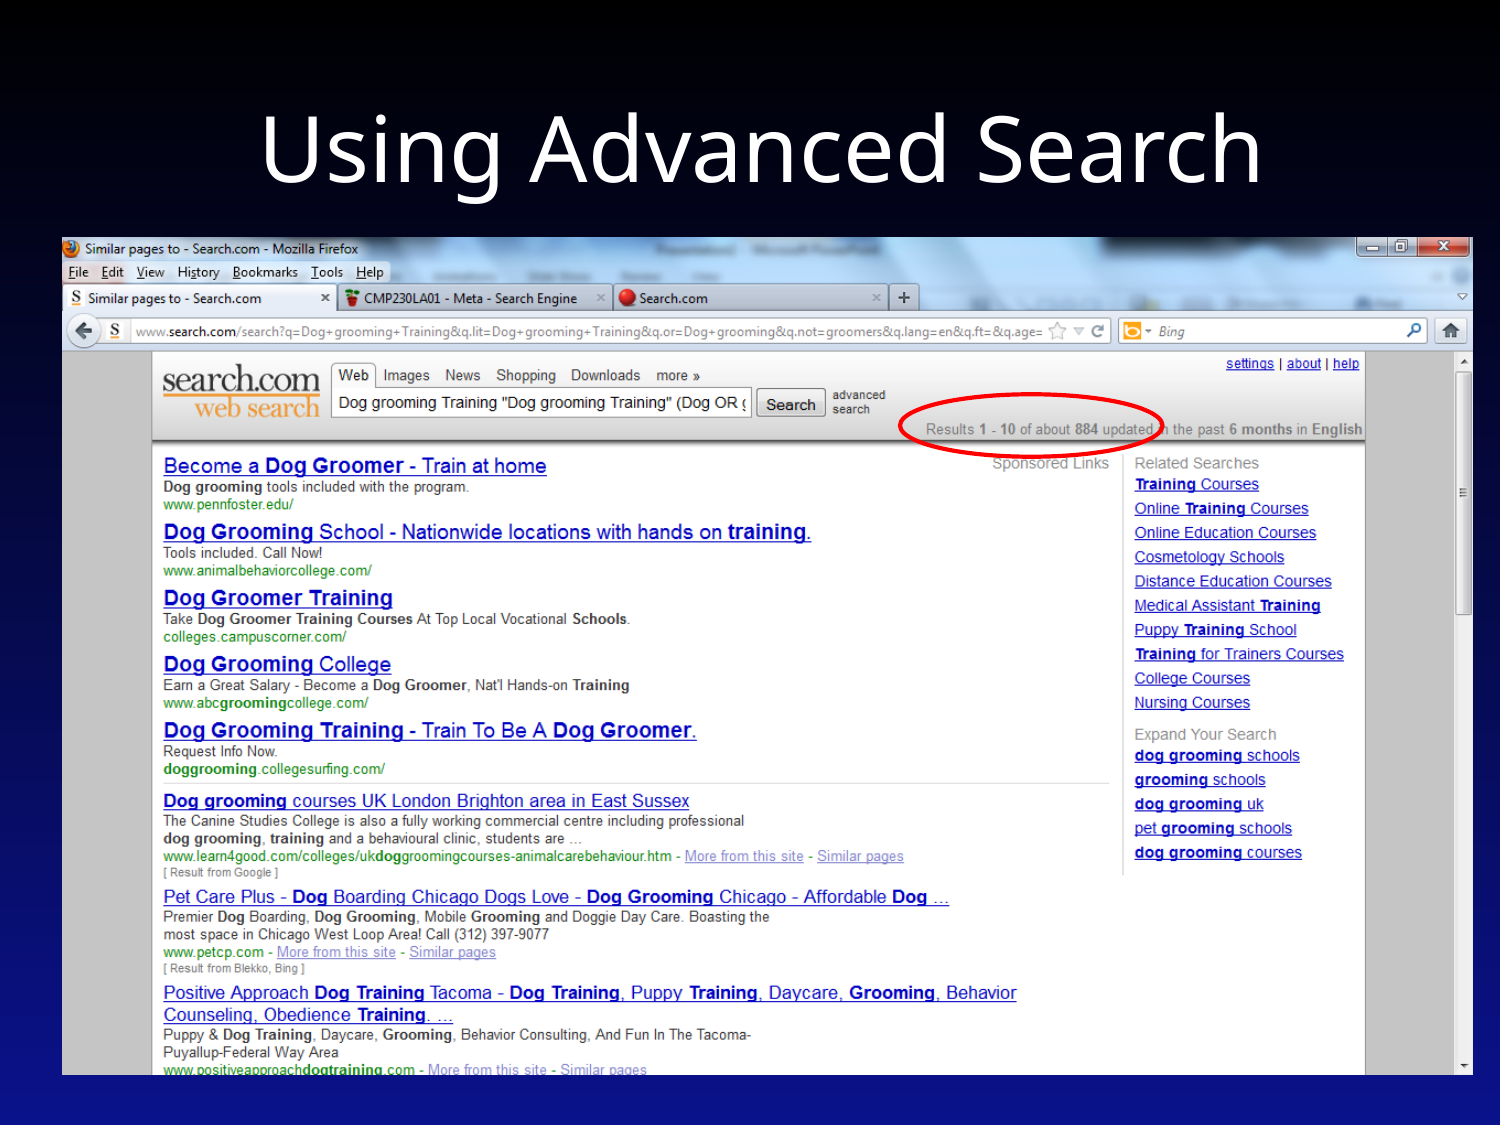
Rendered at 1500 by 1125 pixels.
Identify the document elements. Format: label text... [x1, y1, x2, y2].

picture [62, 237, 1474, 1076]
title Using Advanced Search [125, 24, 1400, 235]
